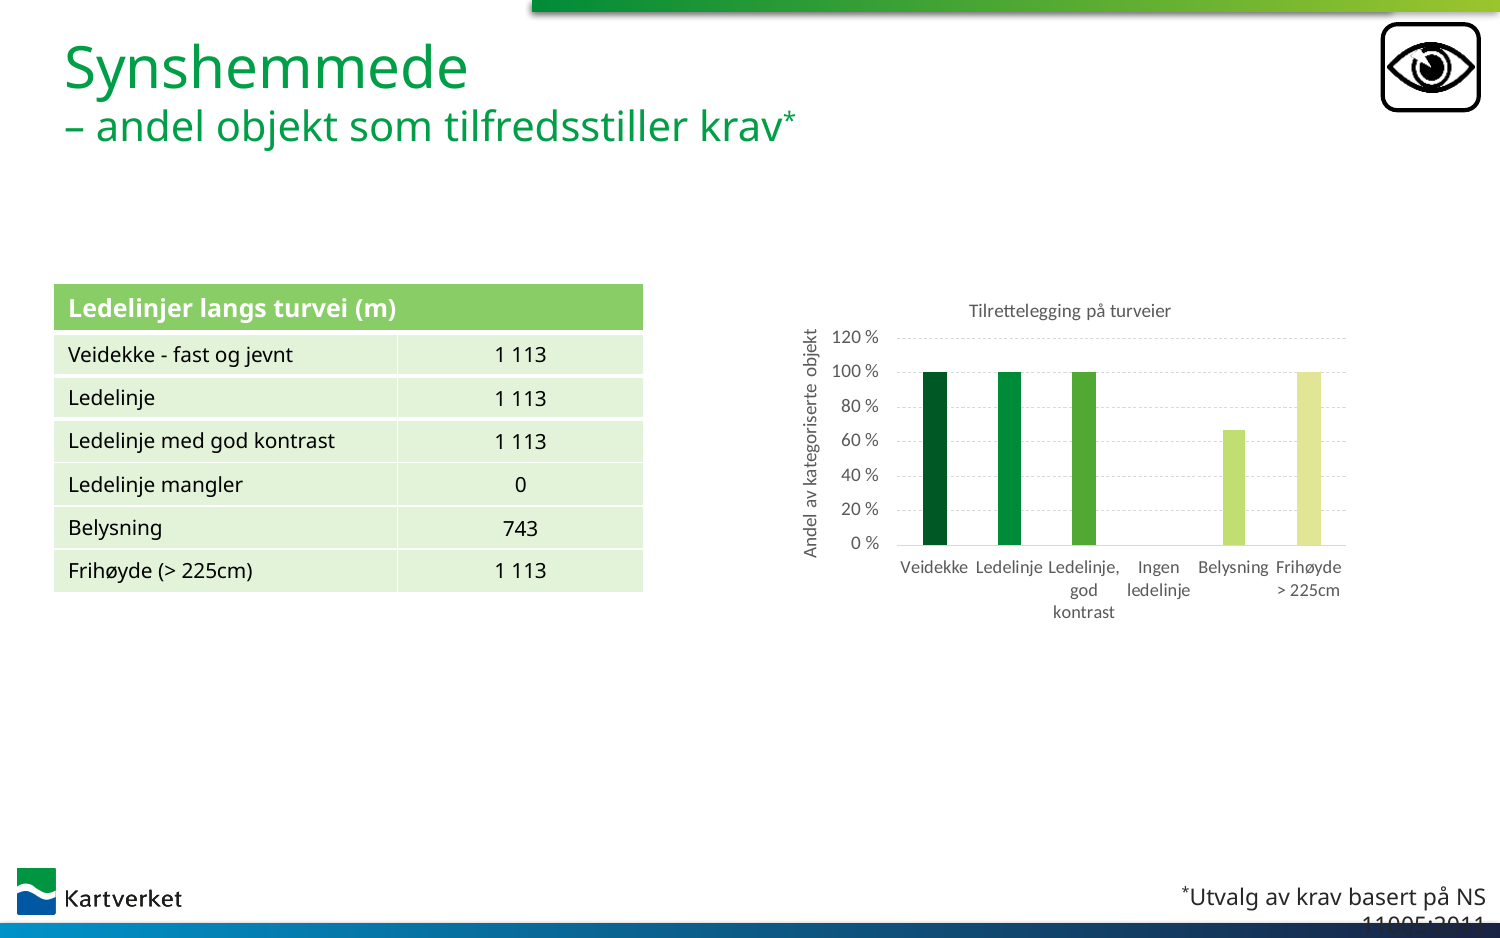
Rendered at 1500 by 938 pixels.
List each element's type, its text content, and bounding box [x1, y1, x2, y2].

text_box Synshemmede – andel objekt som tilfredsstiller krav* [49, 24, 1431, 158]
picture [791, 291, 1349, 630]
table_cell 1 113 [398, 378, 643, 417]
table_cell Frihøyde (> 225cm) [54, 550, 397, 592]
table_cell Ledelinje [54, 378, 397, 417]
table_cell 0 [398, 463, 643, 505]
table_cell 743 [398, 507, 643, 548]
table_cell 1 113 [398, 421, 643, 462]
text_box *Utvalg av krav basert på NS 11005:2011 [1068, 873, 1500, 938]
table_cell Ledelinje mangler [54, 463, 397, 505]
table_cell 1 113 [398, 550, 643, 592]
table_cell Veidekke - fast og jevnt [54, 335, 397, 374]
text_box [1382, 24, 1480, 111]
table_header Ledelinjer langs turvei (m) [54, 284, 643, 330]
table_cell 1 113 [398, 335, 643, 374]
table_cell Belysning [54, 507, 397, 548]
table_cell Ledelinje med god kontrast [54, 421, 397, 462]
